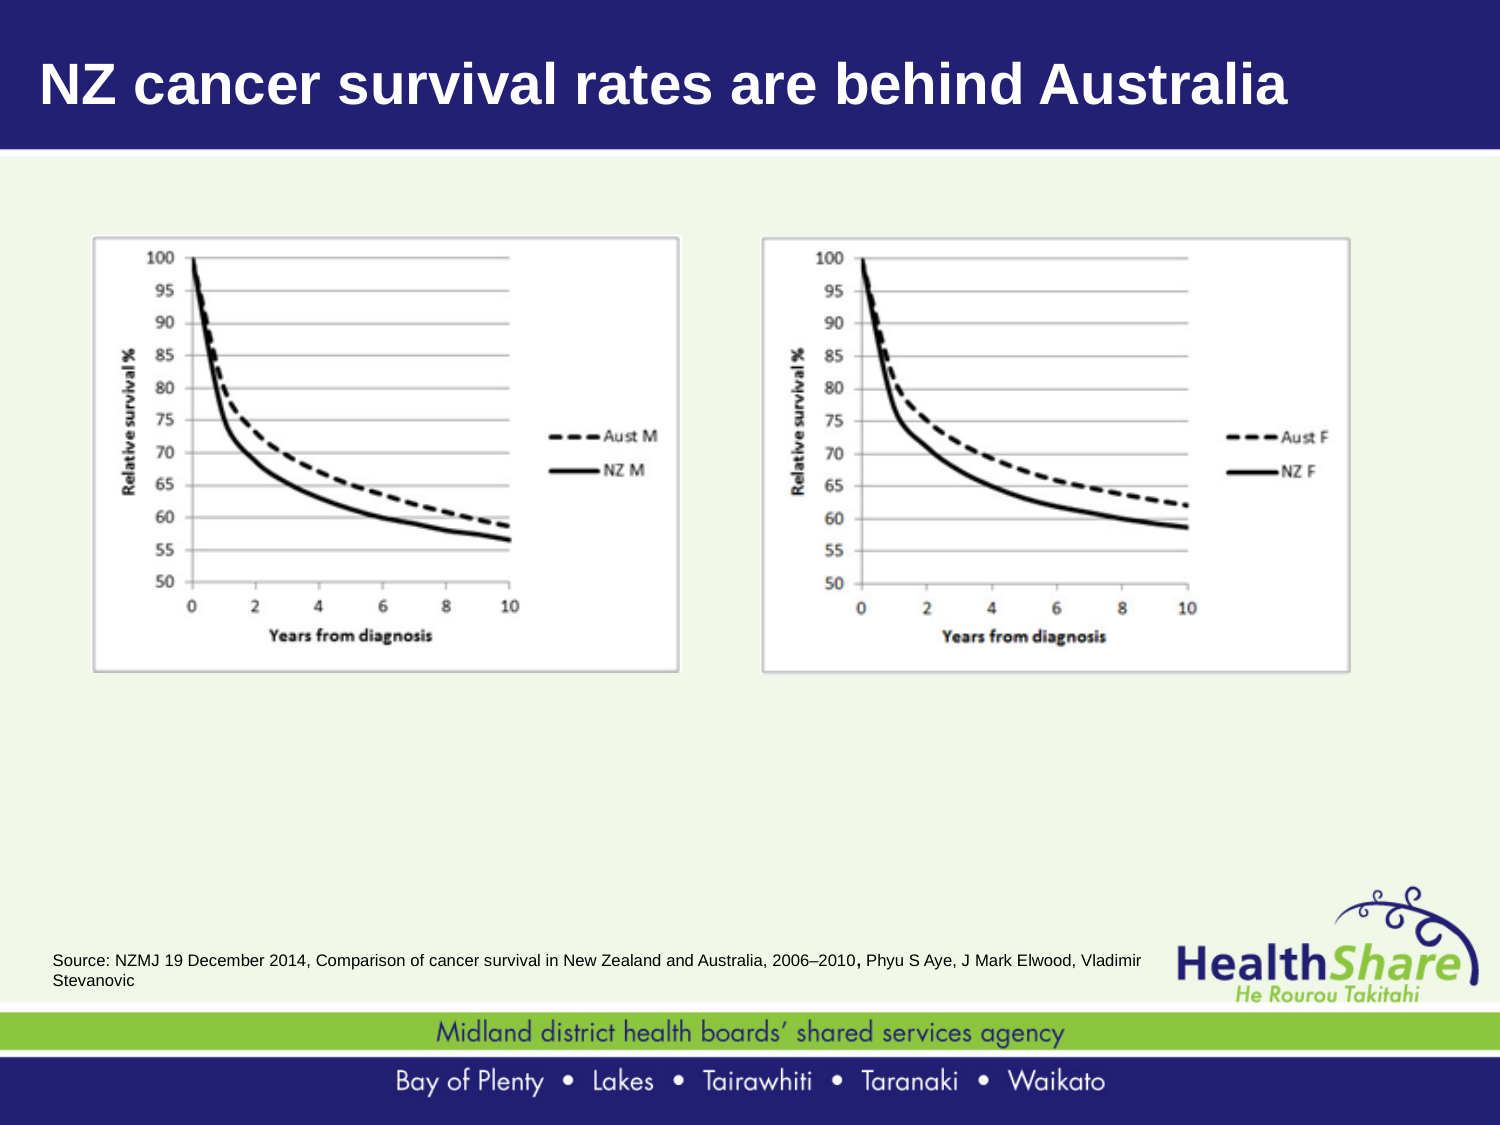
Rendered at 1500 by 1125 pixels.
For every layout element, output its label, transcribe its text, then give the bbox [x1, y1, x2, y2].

picture [0, 0, 1500, 1125]
title NZ cancer survival rates are behind Australia [24, 24, 1475, 138]
text_box Source: NZMJ 19 December 2014, Comparison of cancer survival in New Zealand and Australia, 2006–2010, Phyu S Aye, J Mark Elwood, Vladimir Stevanovic [37, 942, 1157, 998]
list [90, 235, 682, 674]
